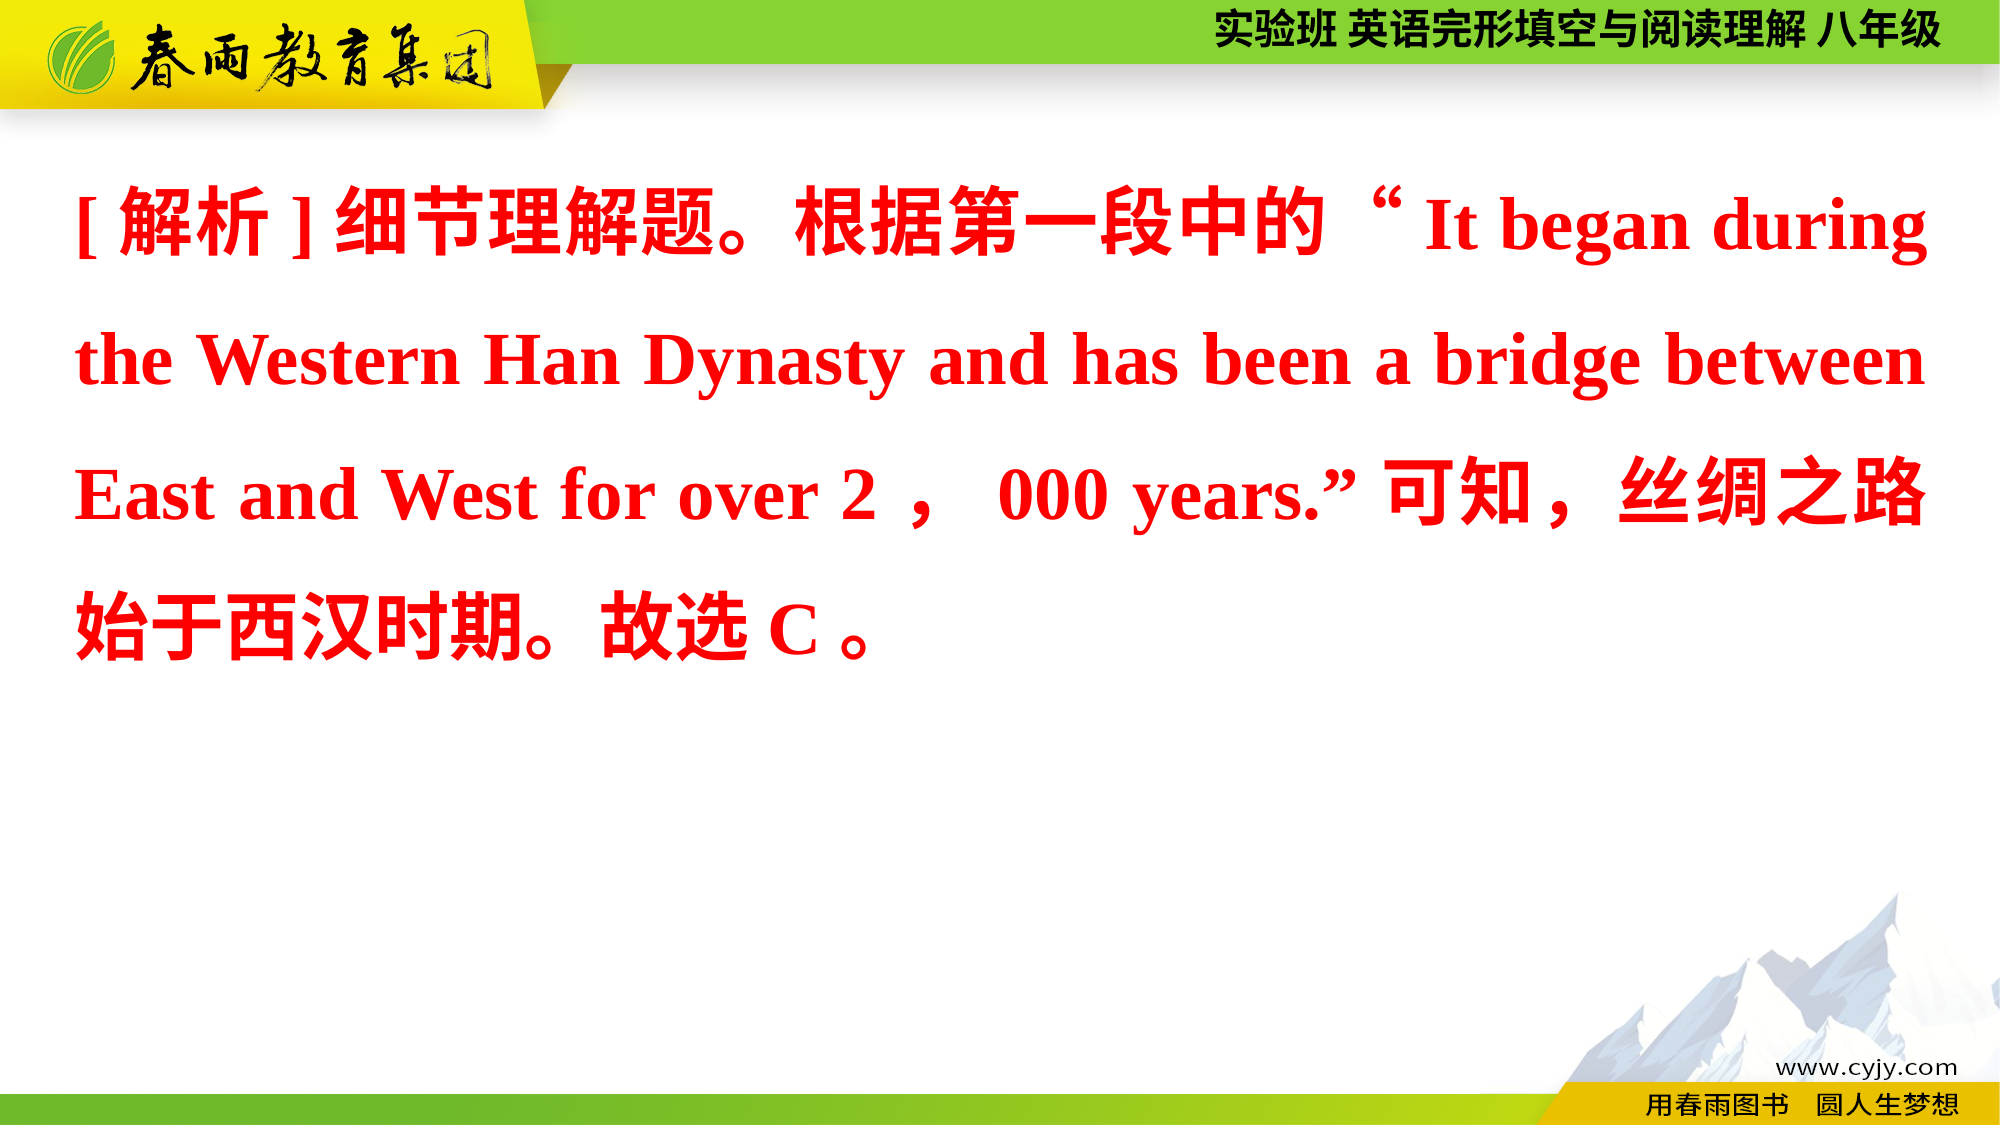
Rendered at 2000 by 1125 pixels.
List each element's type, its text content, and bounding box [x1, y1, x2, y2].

list [解析]细节理解题。根据第一段中的“It began during the Western Han Dynasty and has been a bridge between East and West for over 2，000 years.”可知，丝绸之路始于西汉时期。故选C。 [59, 122, 1944, 666]
picture [0, 0, 2000, 1125]
